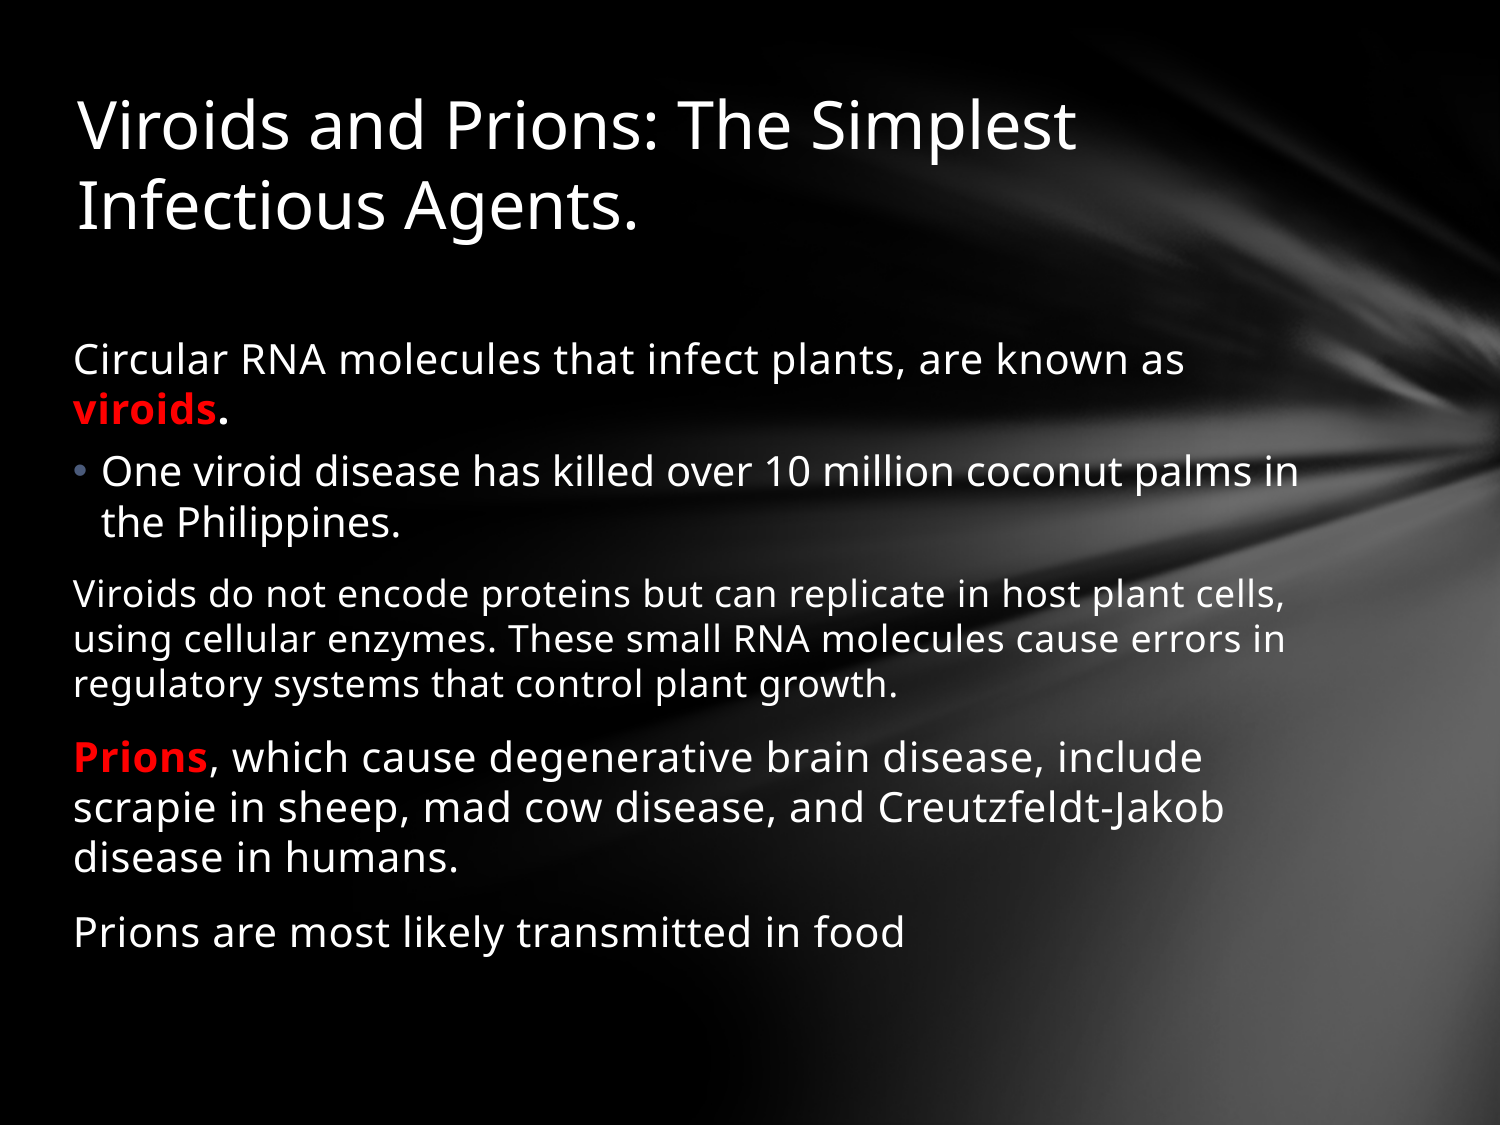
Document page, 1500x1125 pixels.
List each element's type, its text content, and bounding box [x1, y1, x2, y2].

list Circular RNA molecules that infect plants, are known as viroids. One viroid disease has killed over 10 million coconut palms in the Philippines. Viroids do not encode proteins but can replicate in host plant cells, using cellular enzymes. These small RNA molecules cause errors in regulatory systems that control plant growth. Prions, which cause degenerative brain disease, include scrapie in sheep, mad cow disease, and Creutzfeldt-Jakob disease in humans. Prions are most likely transmitted in food [57, 324, 1318, 1015]
title Viroids and Prions: The Simplest Infectious Agents. [62, 75, 1323, 250]
